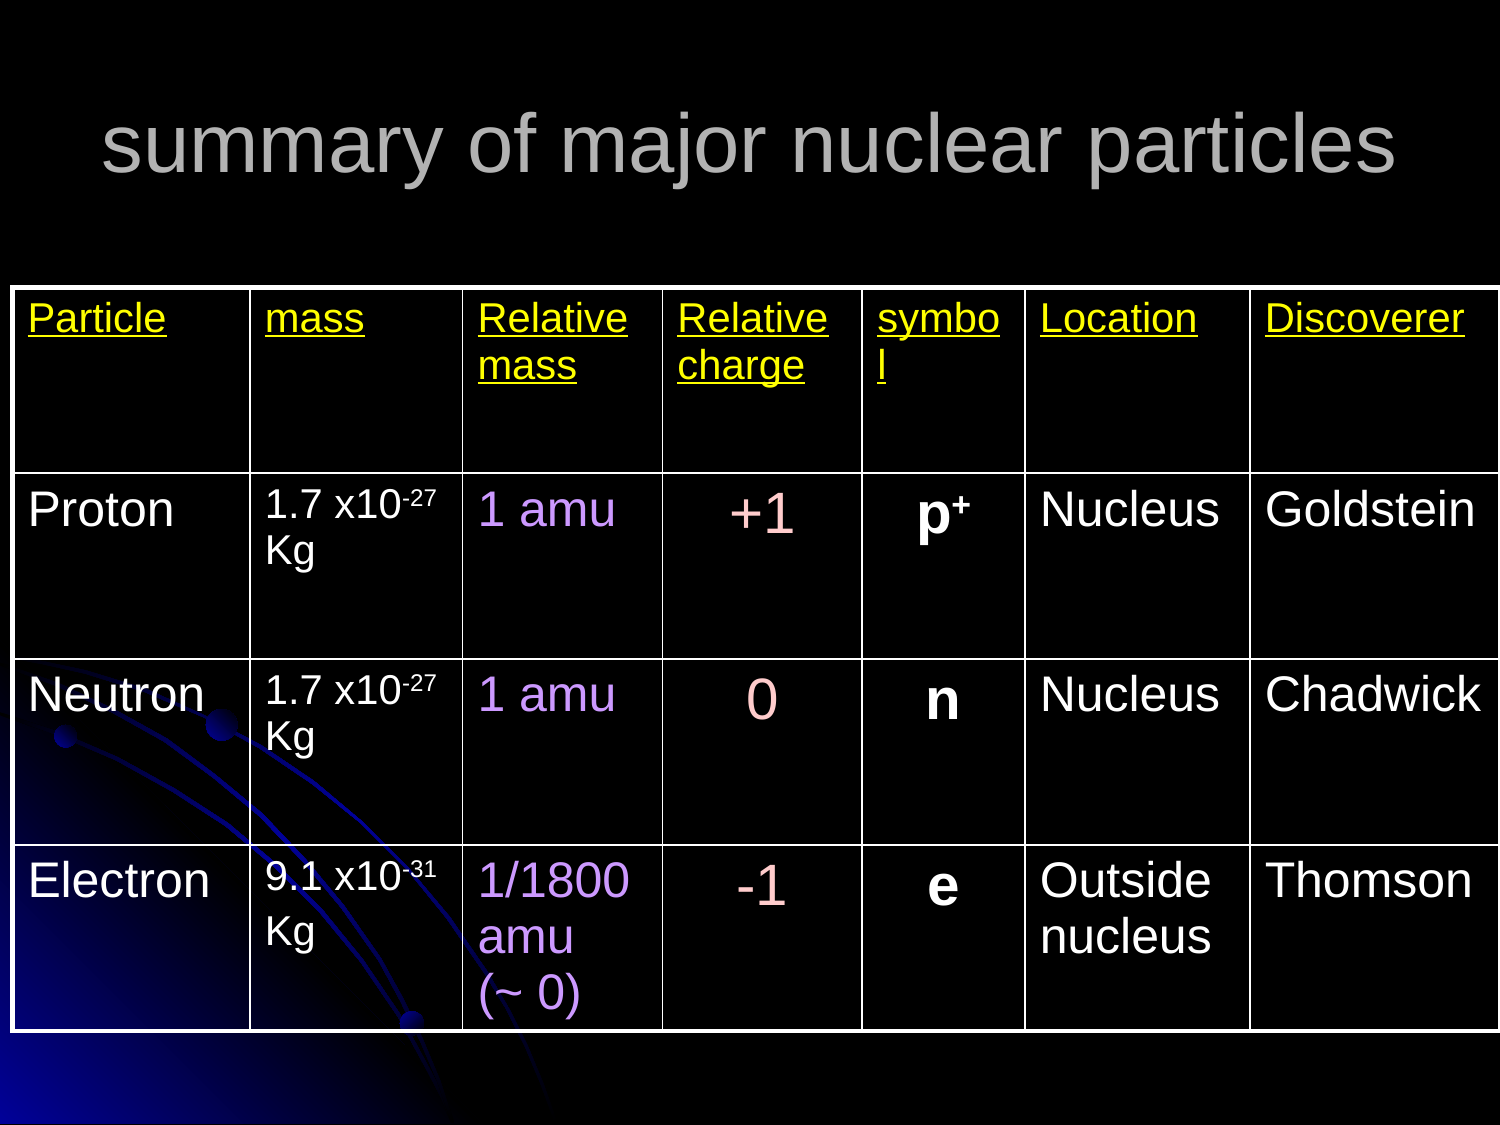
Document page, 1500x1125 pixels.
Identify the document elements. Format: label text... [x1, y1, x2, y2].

table_cell Goldstein [1251, 474, 1498, 658]
table_cell 1 amu [463, 660, 662, 844]
table_cell Nucleus [1026, 660, 1249, 844]
table_header Relative charge [663, 290, 861, 472]
table_cell Electron [15, 846, 249, 1029]
title summary of major nuclear particles [74, 45, 1426, 233]
table_cell e [863, 846, 1024, 1029]
table_header Location [1026, 290, 1249, 472]
table_cell -1 [663, 846, 861, 1029]
table_cell Outside nucleus [1026, 846, 1249, 1029]
table_cell 1.7 x10-27 Kg [251, 660, 462, 844]
table_cell Proton [15, 474, 249, 658]
table_cell Thomson [1251, 846, 1498, 1029]
table_header Particle [15, 290, 249, 472]
table_cell Neutron [15, 660, 249, 844]
table_cell 0 [663, 660, 861, 844]
table_cell 1 amu [463, 474, 662, 658]
table_cell +1 [663, 474, 861, 658]
table_header symbol [863, 290, 1024, 472]
table_cell Nucleus [1026, 474, 1249, 658]
table_header Discoverer [1251, 290, 1498, 472]
table_cell 1/1800 amu (~ 0) [463, 846, 662, 1029]
table_header mass [251, 290, 462, 472]
table_cell Chadwick [1251, 660, 1498, 844]
table_cell p+ [863, 474, 1024, 658]
table_cell 1.7 x10-27 Kg [251, 474, 462, 658]
table_cell n [863, 660, 1024, 844]
table_cell 9.1 x10-31 Kg [251, 846, 462, 1029]
table_header Relative mass [463, 290, 662, 472]
